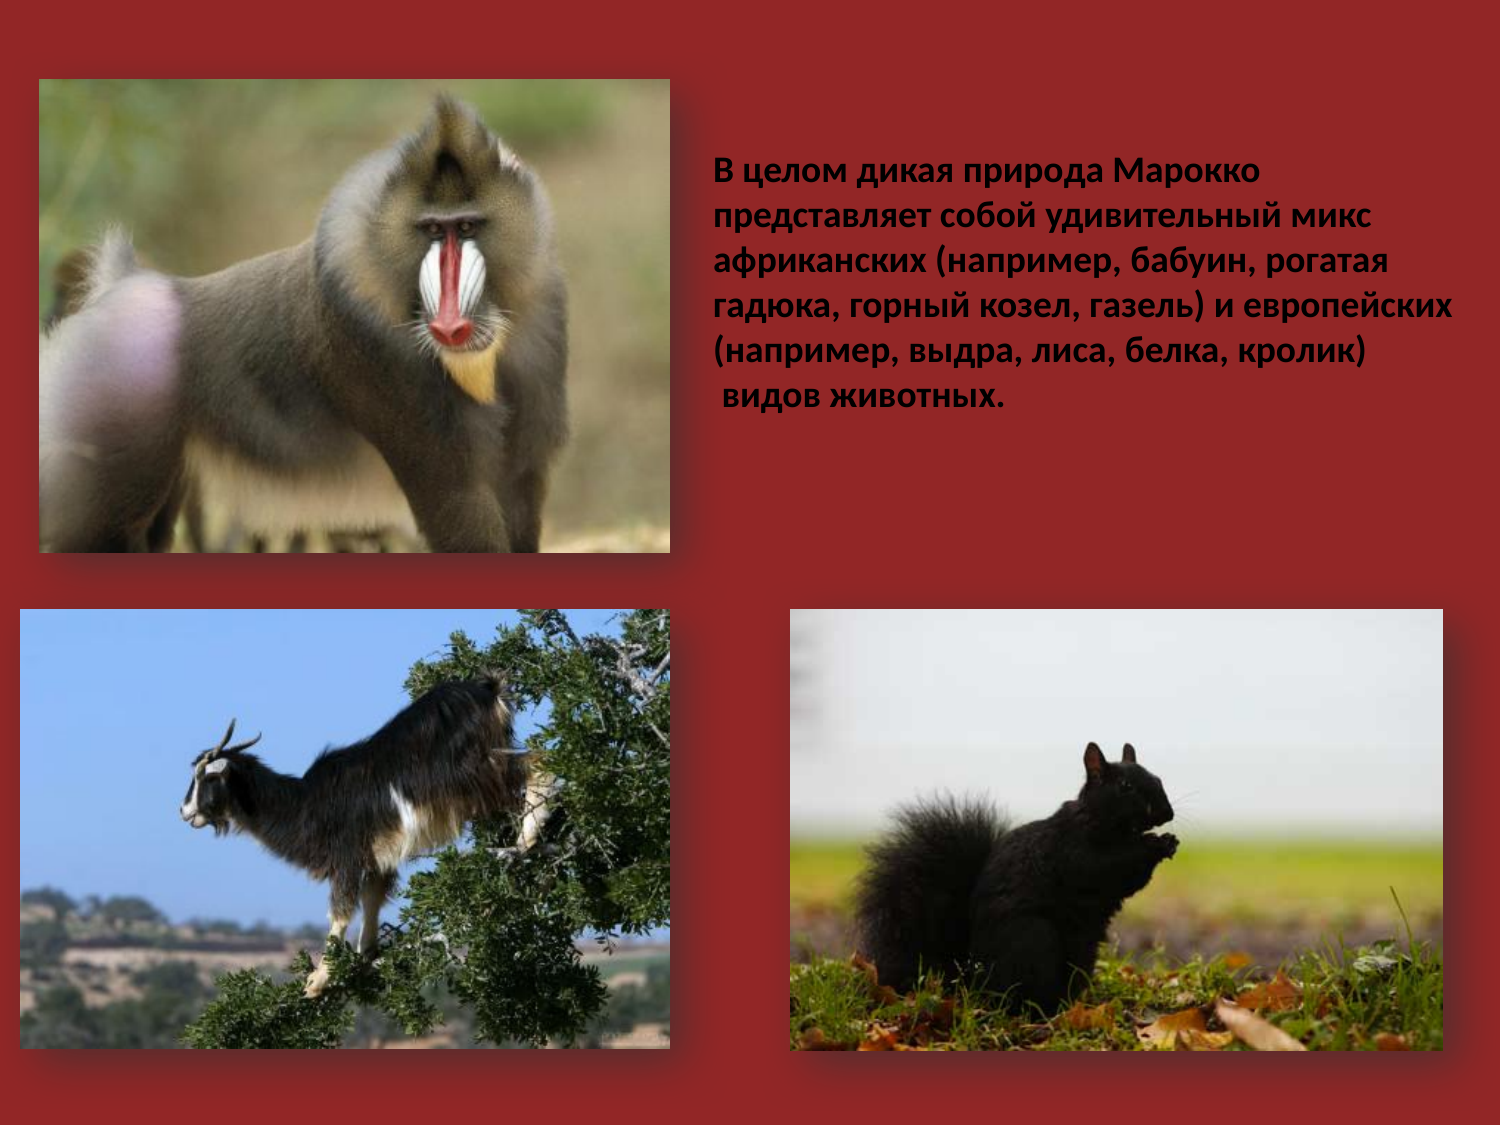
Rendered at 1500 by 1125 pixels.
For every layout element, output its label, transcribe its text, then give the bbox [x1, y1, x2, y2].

picture [19, 609, 671, 1049]
text_box В целом дикая природа Марокко представляет собой удивительный микс африканских (например, бабуин, рогатая гадюка, горный козел, газель) и европейских (например, выдра, лиса, белка, кролик) видов животных. [717, 137, 1477, 422]
picture [39, 79, 671, 553]
picture [790, 609, 1444, 1051]
